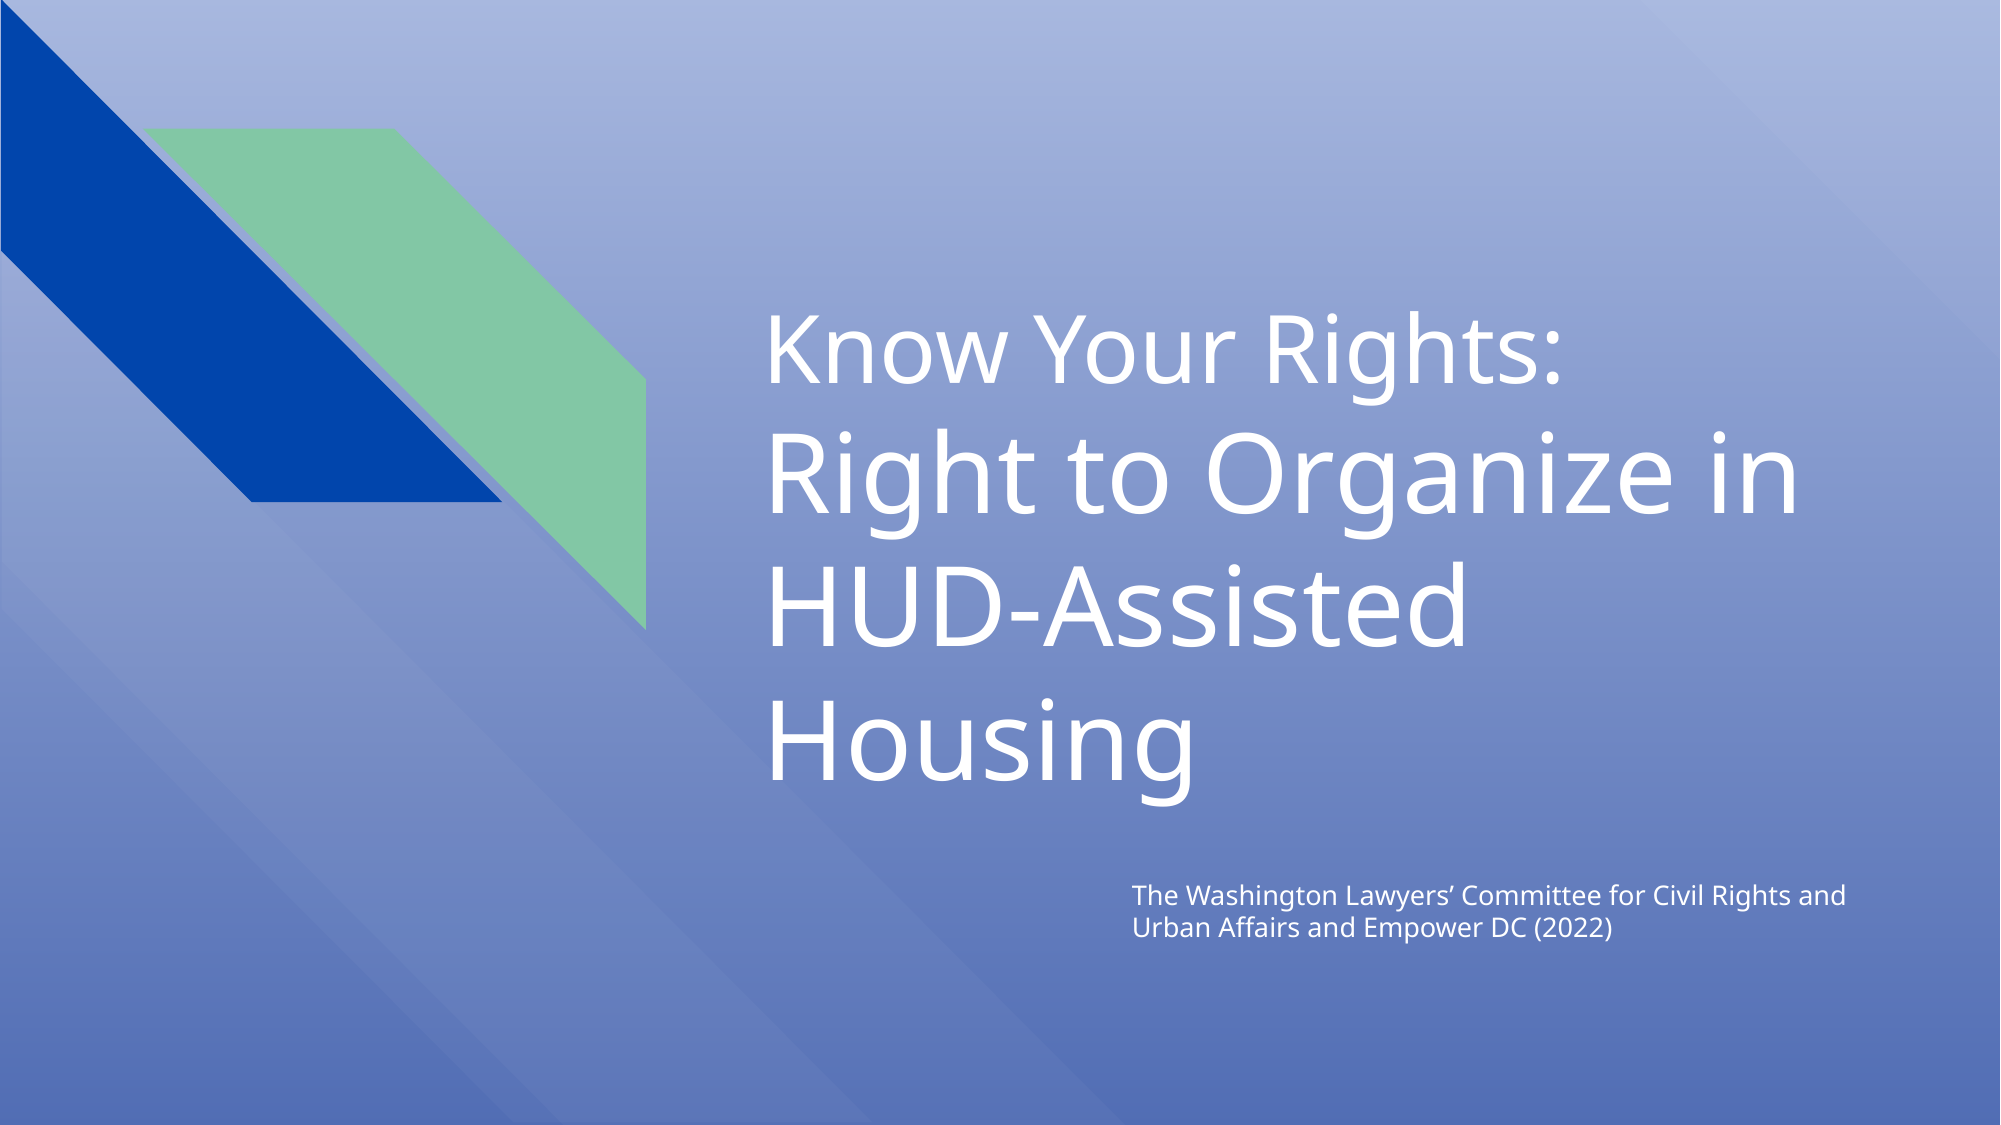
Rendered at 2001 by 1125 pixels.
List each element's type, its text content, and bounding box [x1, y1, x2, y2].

subtitle The Washington Lawyers’ Committee for Civil Rights and Urban Affairs and Empower DC (2022) [1111, 858, 1871, 970]
title Know Your Rights: Right to Organize in HUD-Assisted Housing [742, 268, 1840, 615]
